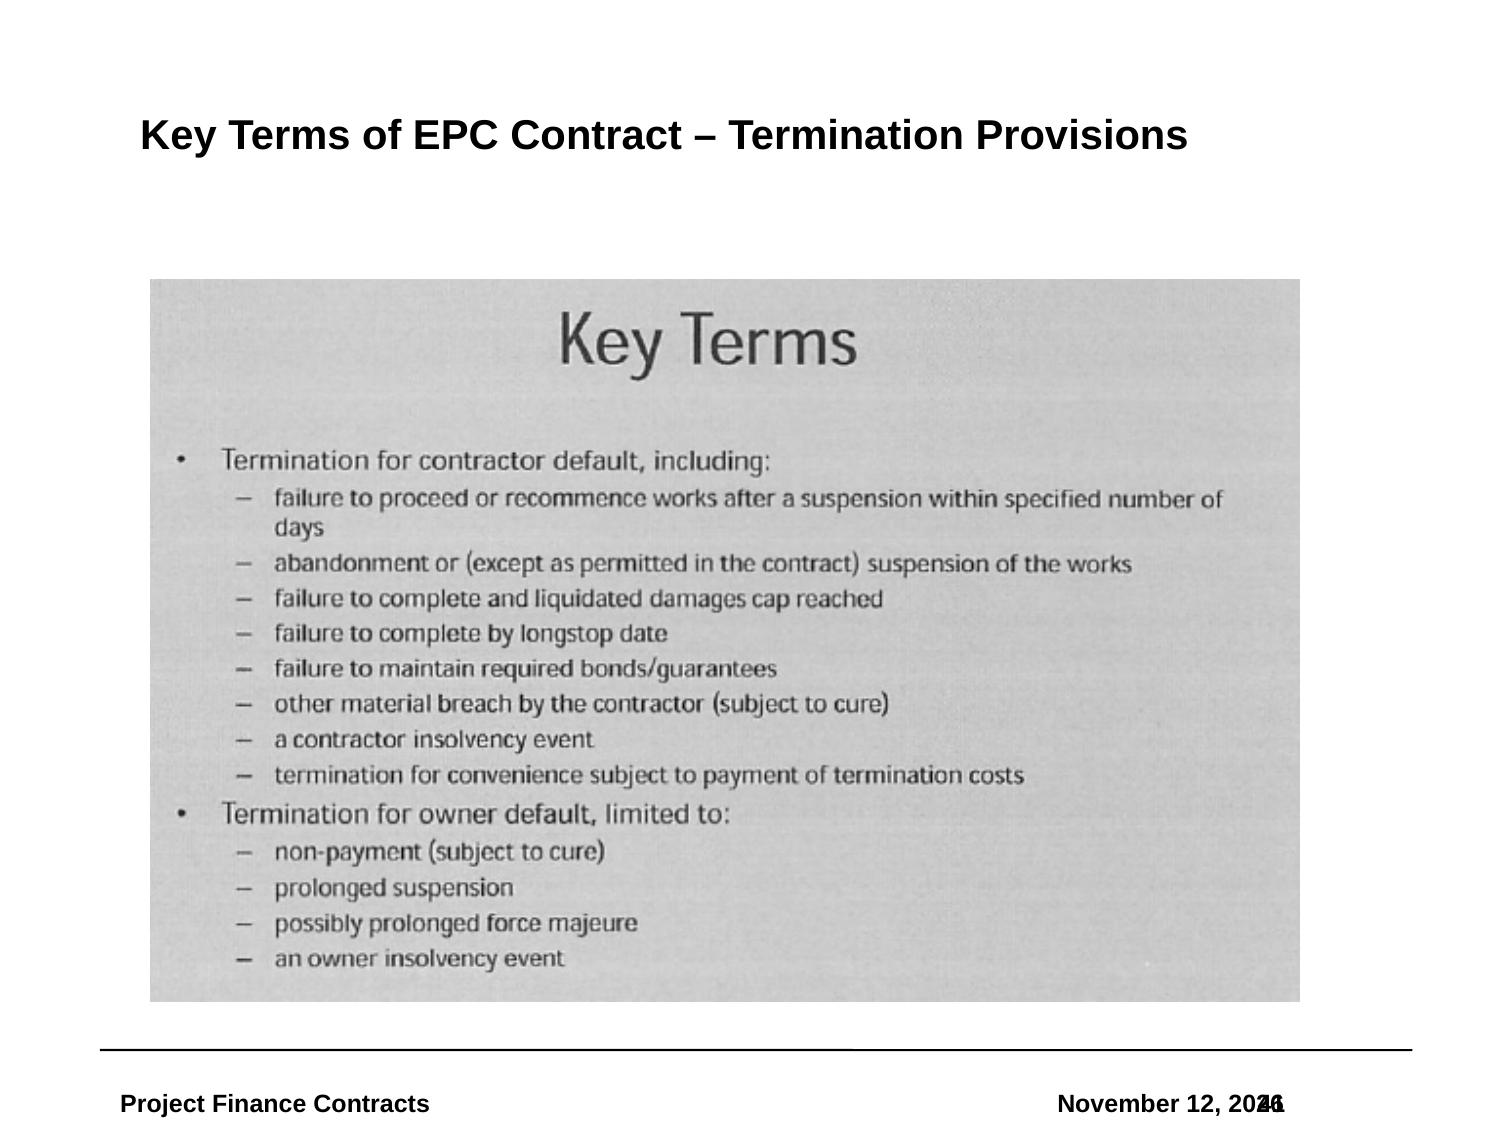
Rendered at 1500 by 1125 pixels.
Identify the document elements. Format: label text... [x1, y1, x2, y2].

title Key Terms of EPC Contract – Termination Provisions [124, 99, 1288, 226]
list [149, 279, 1301, 1003]
